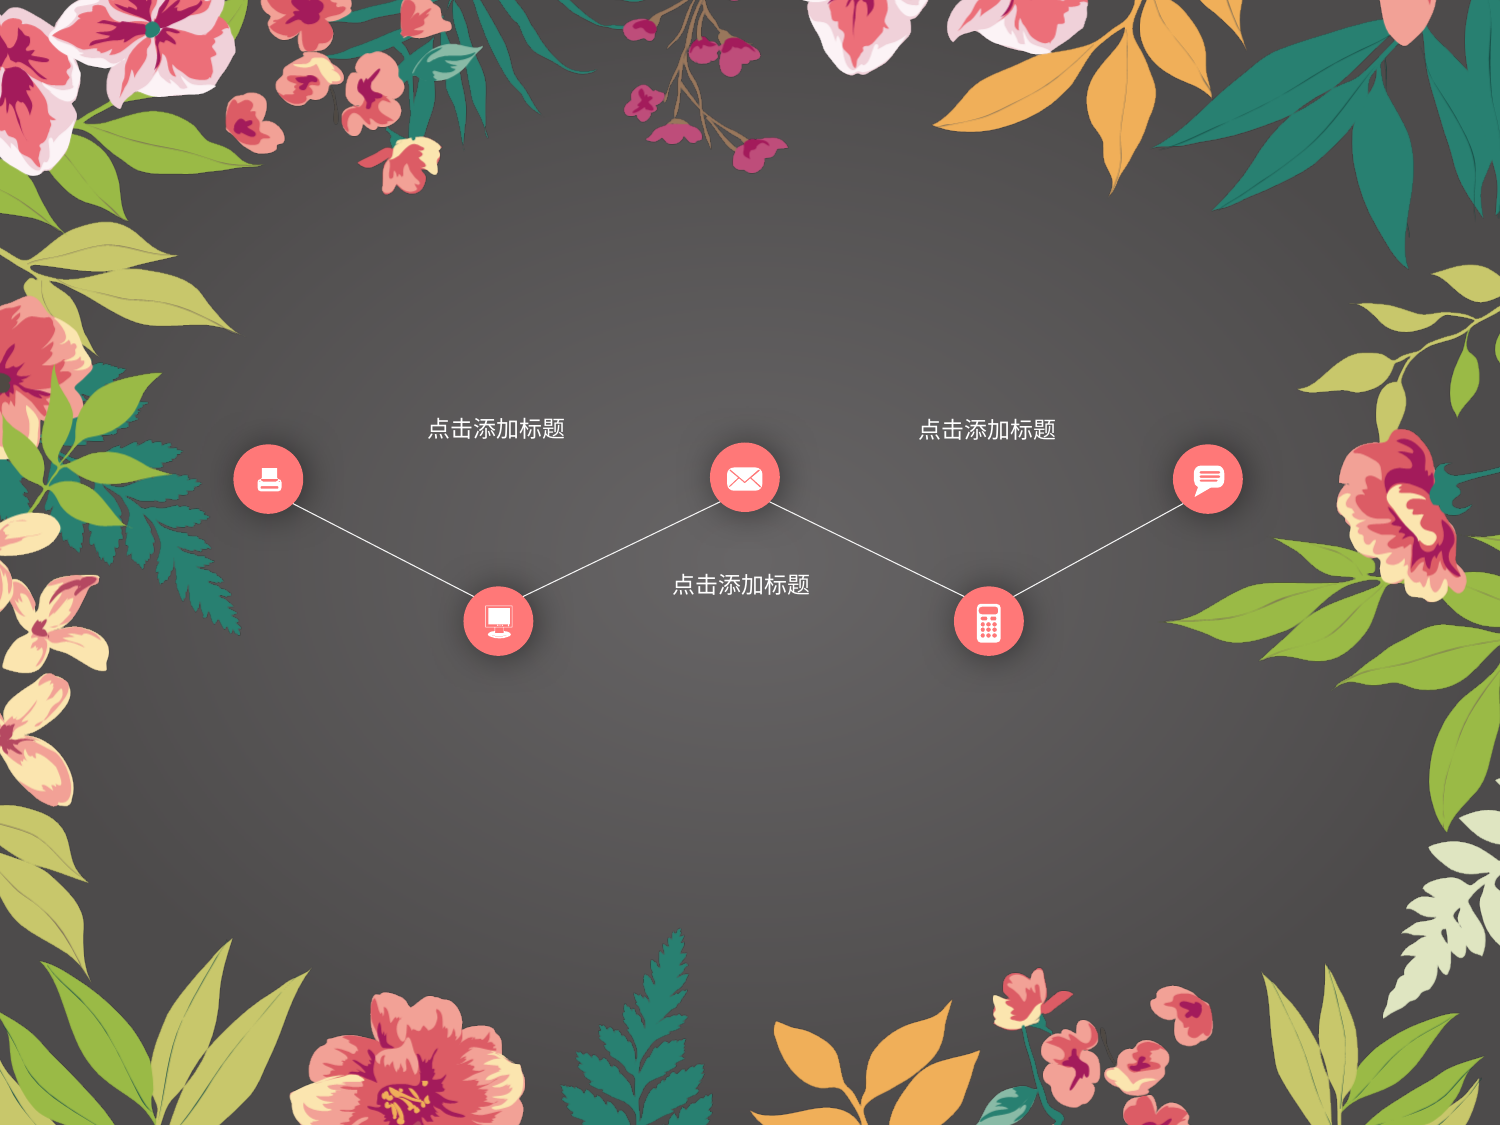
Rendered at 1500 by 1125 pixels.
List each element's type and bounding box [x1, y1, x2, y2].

text_box [233, 393, 1243, 656]
picture [0, 0, 1500, 1125]
